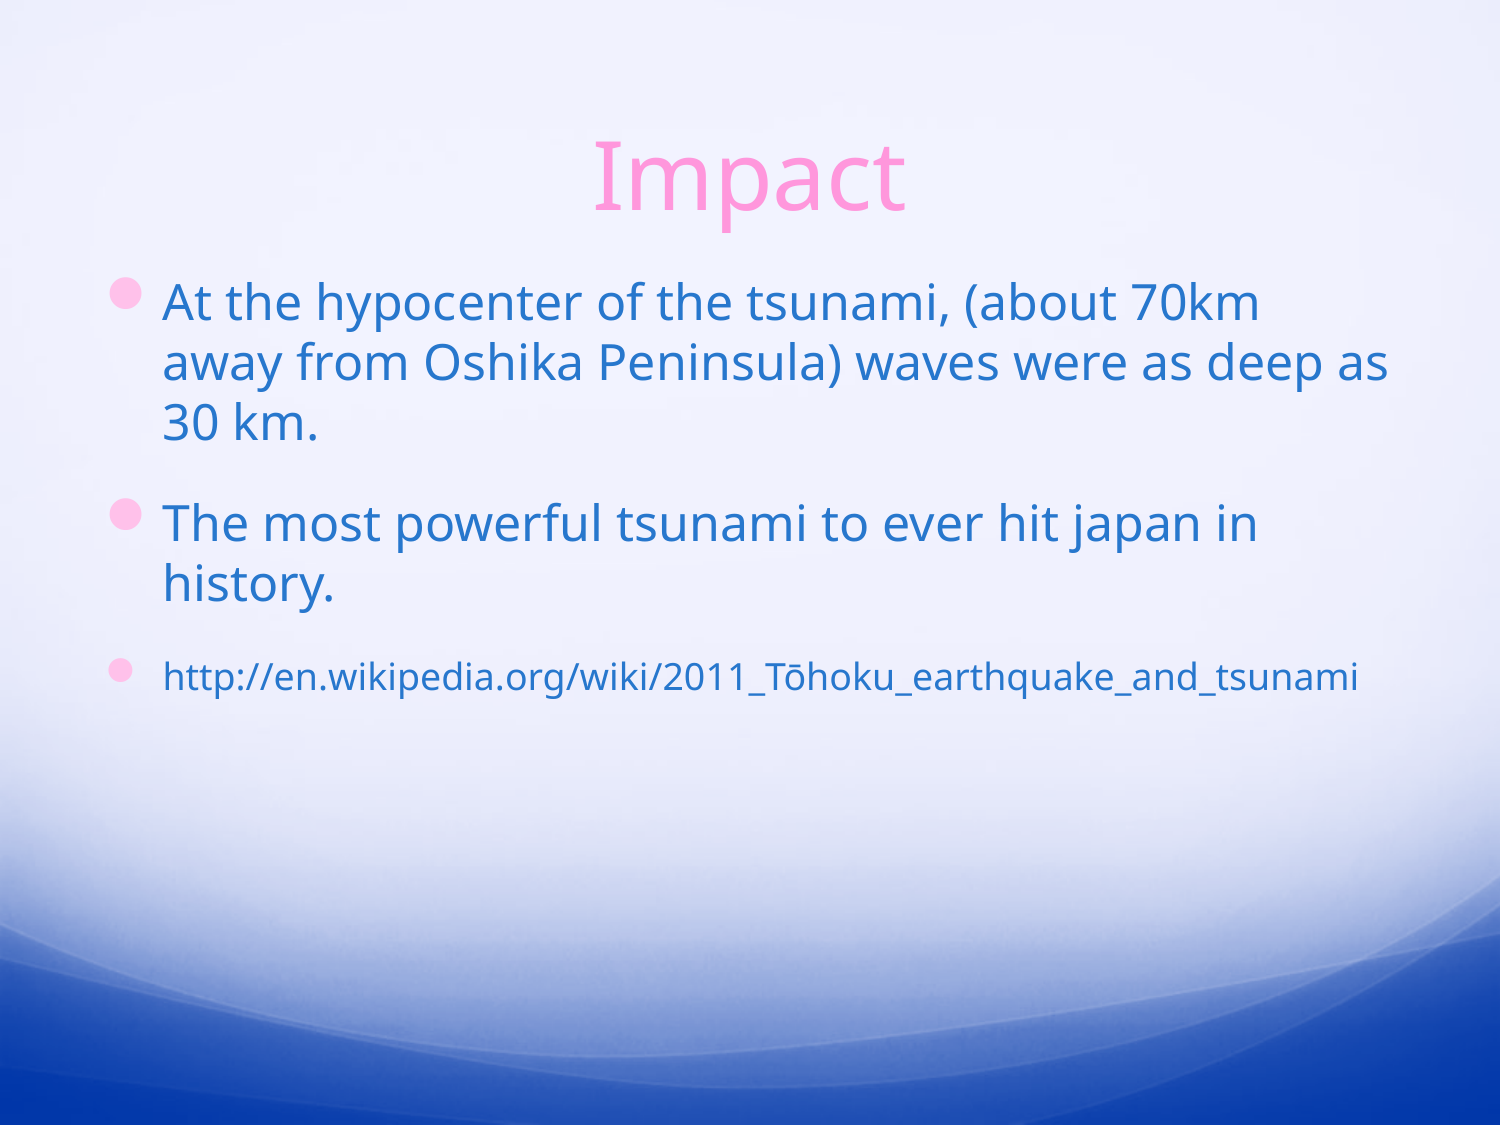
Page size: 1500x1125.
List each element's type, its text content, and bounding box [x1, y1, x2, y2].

list At the hypocenter of the tsunami, (about 70km away from Oshika Peninsula) waves were as deep as 30 km. The most powerful tsunami to ever hit japan in history. http://en.wikipedia.org/wiki/2011_Tōhoku_earthquake_and_tsunami [90, 262, 1410, 975]
title Impact [90, 17, 1410, 237]
